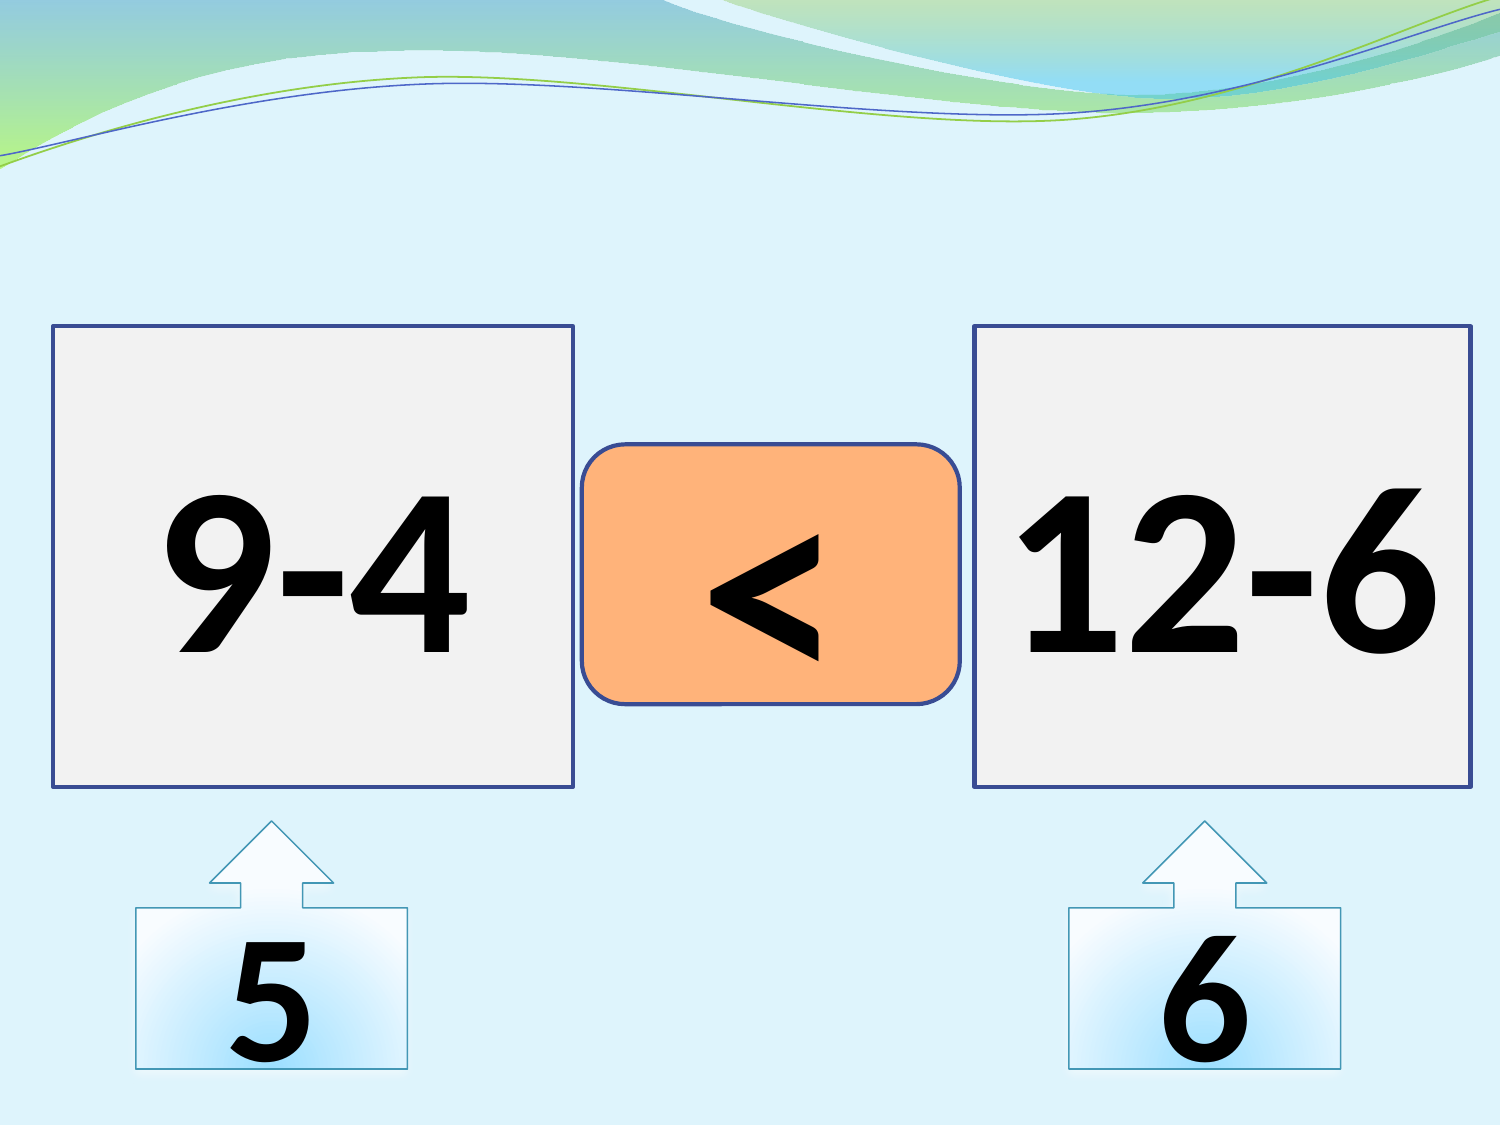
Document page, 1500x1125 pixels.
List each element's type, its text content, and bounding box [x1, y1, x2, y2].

text_box 9-4 [51, 324, 575, 789]
text_box 6 [1068, 820, 1342, 1070]
text_box 5 [135, 820, 409, 1070]
text_box 12-6 [972, 324, 1473, 789]
text_box < [579, 442, 962, 707]
